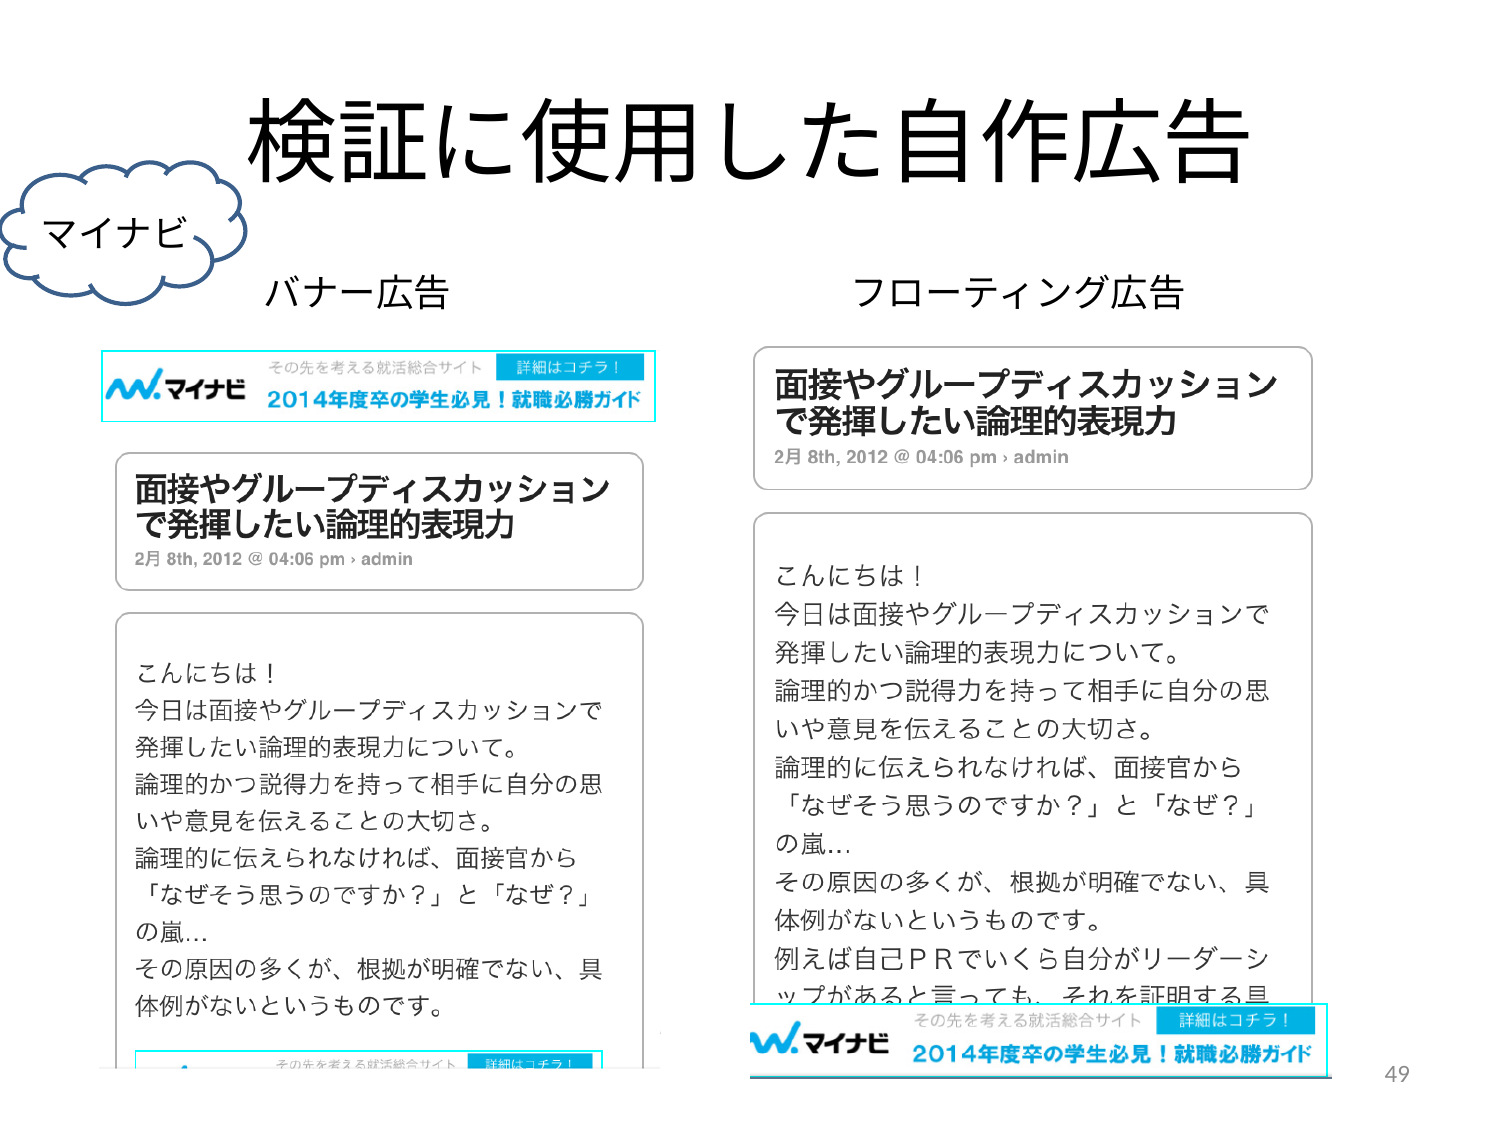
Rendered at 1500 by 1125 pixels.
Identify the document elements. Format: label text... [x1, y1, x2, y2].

text_box バナー広告 [248, 261, 494, 322]
picture [749, 324, 1334, 1082]
title 検証に使用した自作広告 [75, 45, 1425, 233]
text_box [0, 160, 248, 307]
picture [99, 349, 674, 1070]
slide_number 49 [1074, 1042, 1425, 1103]
text_box フローティング広告 [835, 261, 1205, 322]
